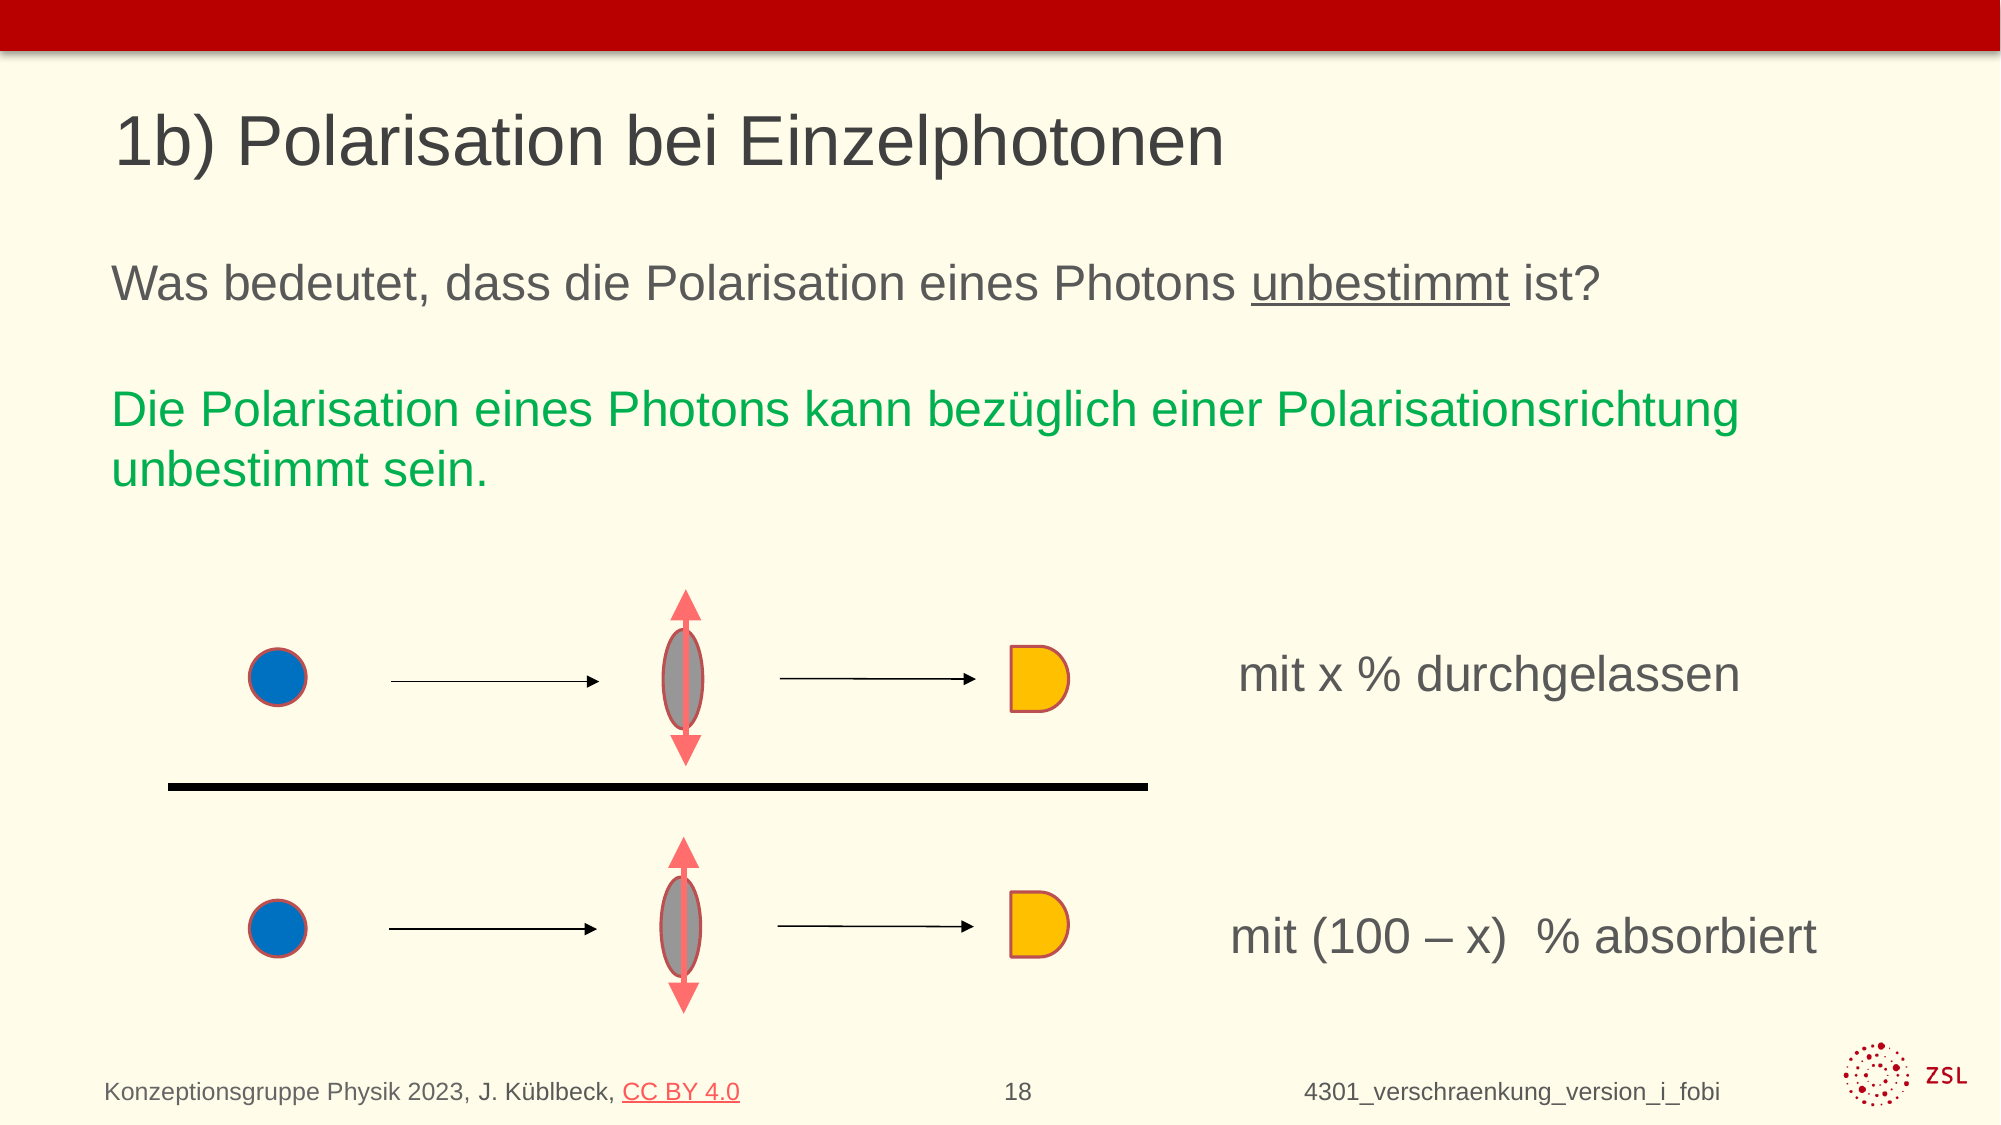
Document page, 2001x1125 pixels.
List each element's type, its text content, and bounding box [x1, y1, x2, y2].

text_box mit (100 – x) % absorbiert [1148, 896, 1837, 1010]
text_box [247, 647, 308, 708]
title 1b) Polarisation bei Einzelphotonen [99, 90, 1900, 185]
text_box [247, 898, 308, 959]
list Was bedeutet, dass die Polarisation eines Photons unbestimmt ist? Die Polarisation eines Photons kann bezüglich einer Polarisationsrichtung unbestimmt sein. [78, 242, 1960, 1012]
text_box [1009, 890, 1070, 959]
picture [1842, 1041, 1968, 1107]
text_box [391, 588, 977, 767]
text_box [1009, 644, 1071, 713]
text_box mit x % durchgelassen [1156, 633, 1844, 747]
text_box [388, 836, 975, 1015]
